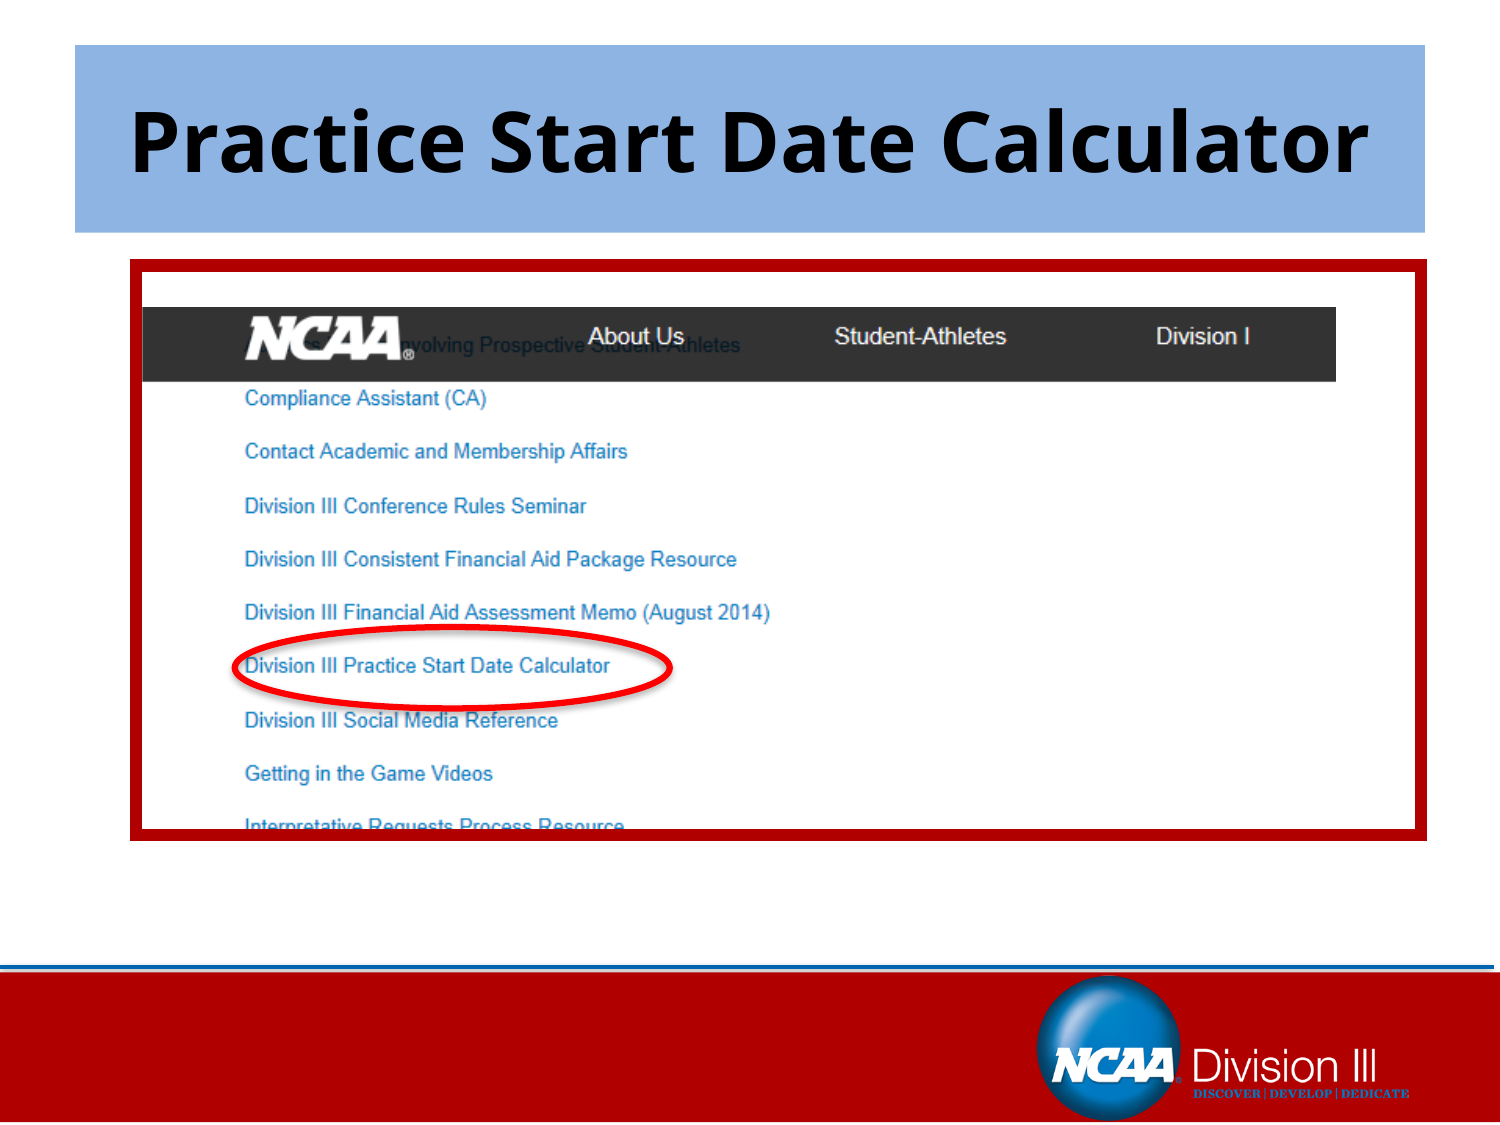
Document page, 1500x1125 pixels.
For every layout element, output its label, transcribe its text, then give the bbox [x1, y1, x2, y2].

picture [1021, 947, 1423, 1125]
title Practice Start Date Calculator [75, 45, 1425, 233]
picture [141, 271, 1415, 830]
